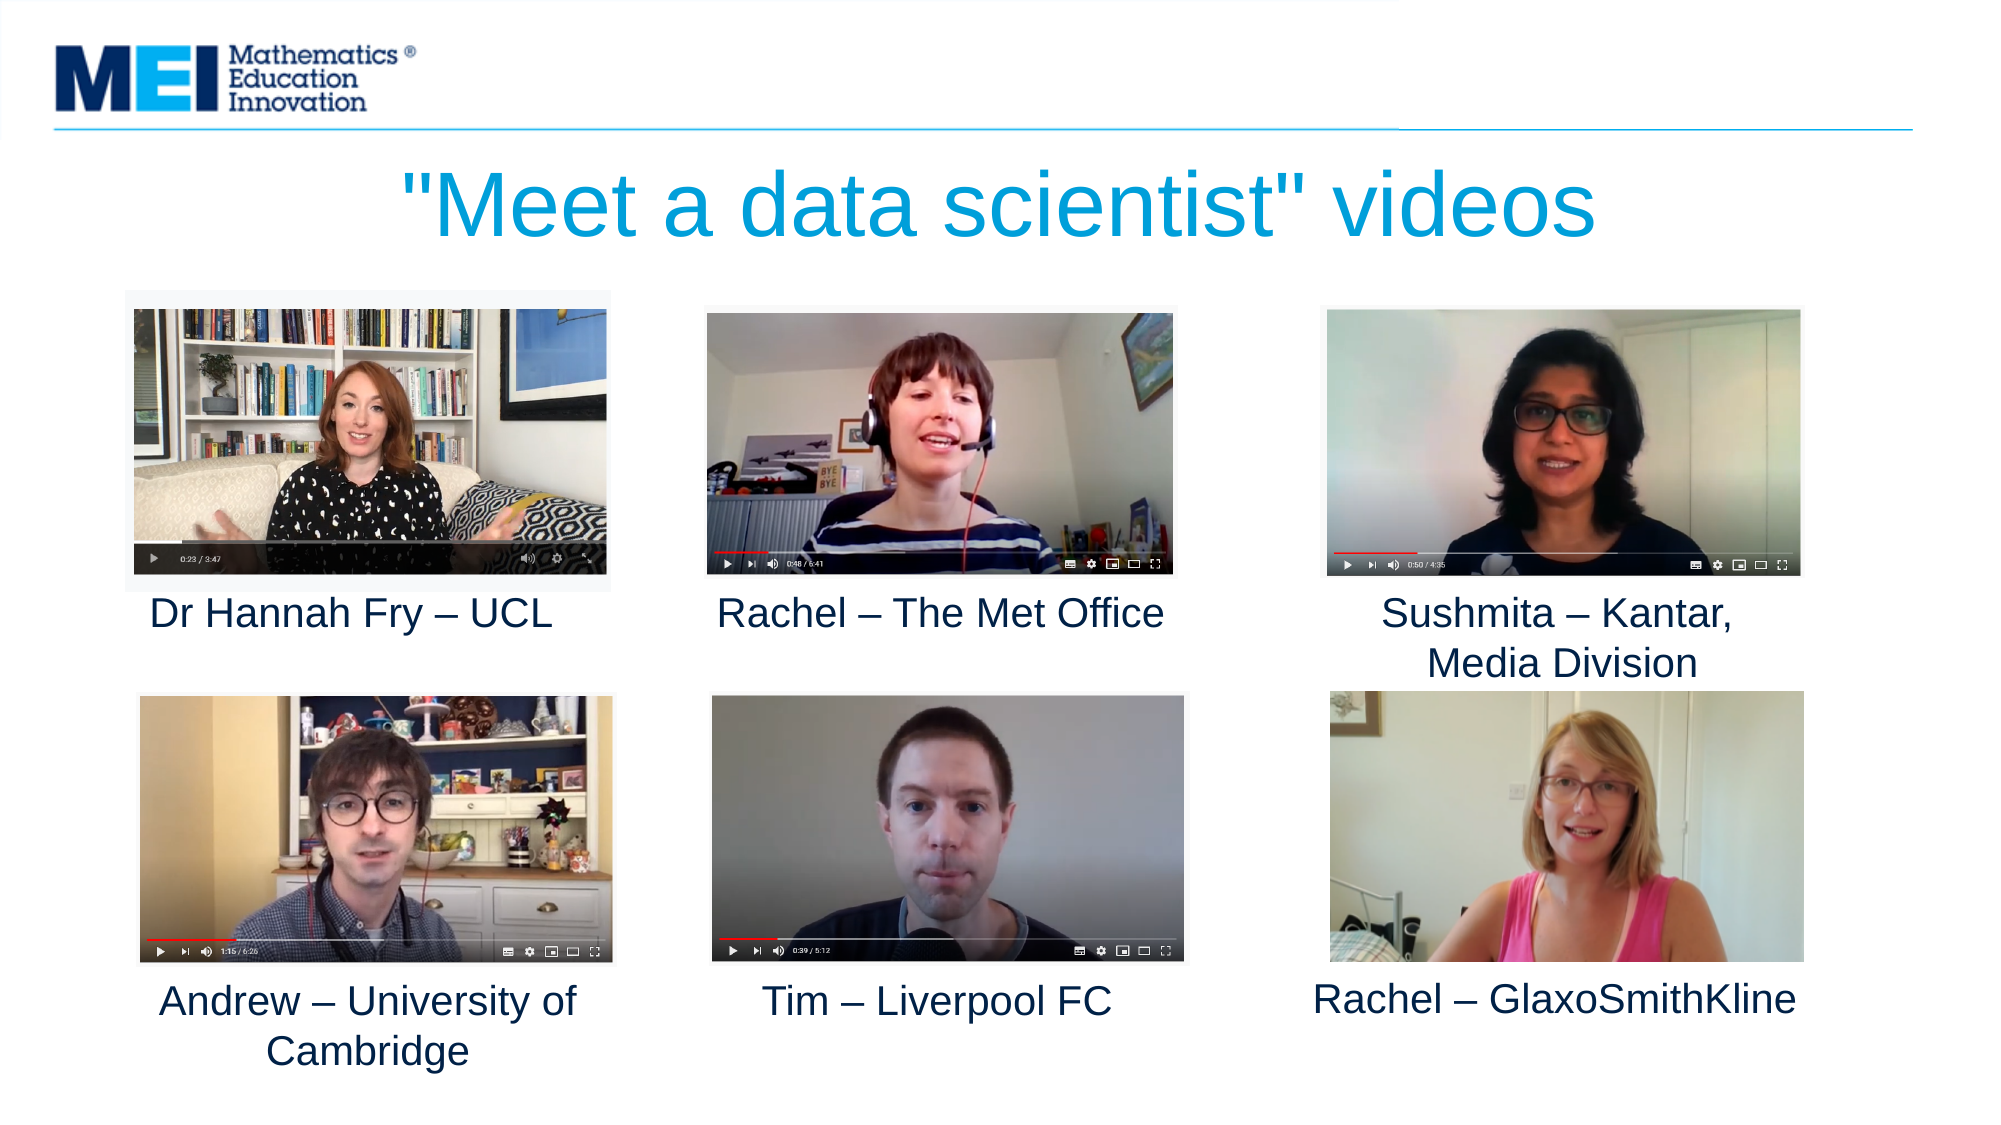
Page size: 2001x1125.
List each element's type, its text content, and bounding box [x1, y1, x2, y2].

text_box Rachel – GlaxoSmithKline [1270, 964, 1840, 1018]
picture [1330, 691, 1804, 962]
picture [135, 692, 617, 967]
picture [708, 691, 1190, 967]
text_box Andrew – University of Cambridge [83, 966, 652, 1019]
text_box Tim – Liverpool FC [652, 966, 1222, 1019]
picture [0, 0, 2000, 140]
picture [125, 290, 611, 592]
picture [704, 304, 1178, 580]
text_box Sushmita – Kantar, Media Division [1278, 577, 1848, 631]
picture [1320, 304, 1806, 579]
list Dr Hannah Fry – UCL [66, 577, 637, 631]
text_box Rachel – The Met Office [656, 577, 1226, 631]
title "Meet a data scientist" videos [99, 137, 1900, 233]
